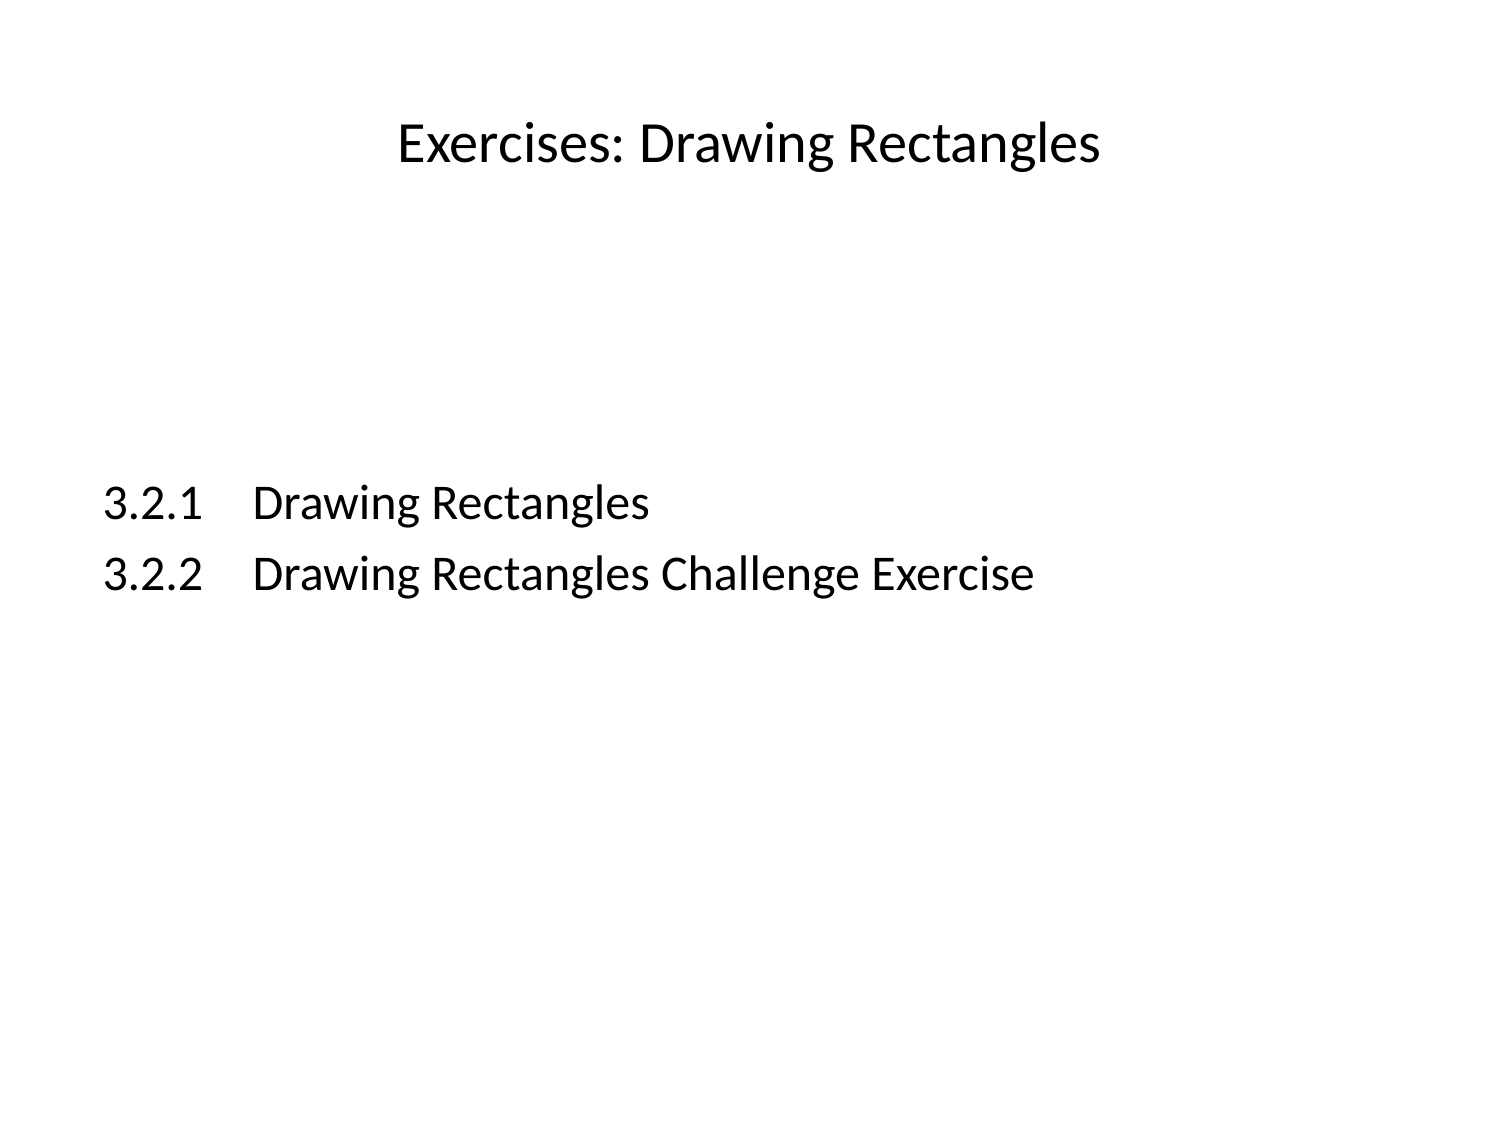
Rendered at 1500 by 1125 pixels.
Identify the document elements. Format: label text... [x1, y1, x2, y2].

title Exercises: Drawing Rectangles [75, 45, 1425, 233]
list 3.2.1 Drawing Rectangles 3.2.2 Drawing Rectangles Challenge Exercise [87, 462, 1363, 1025]
